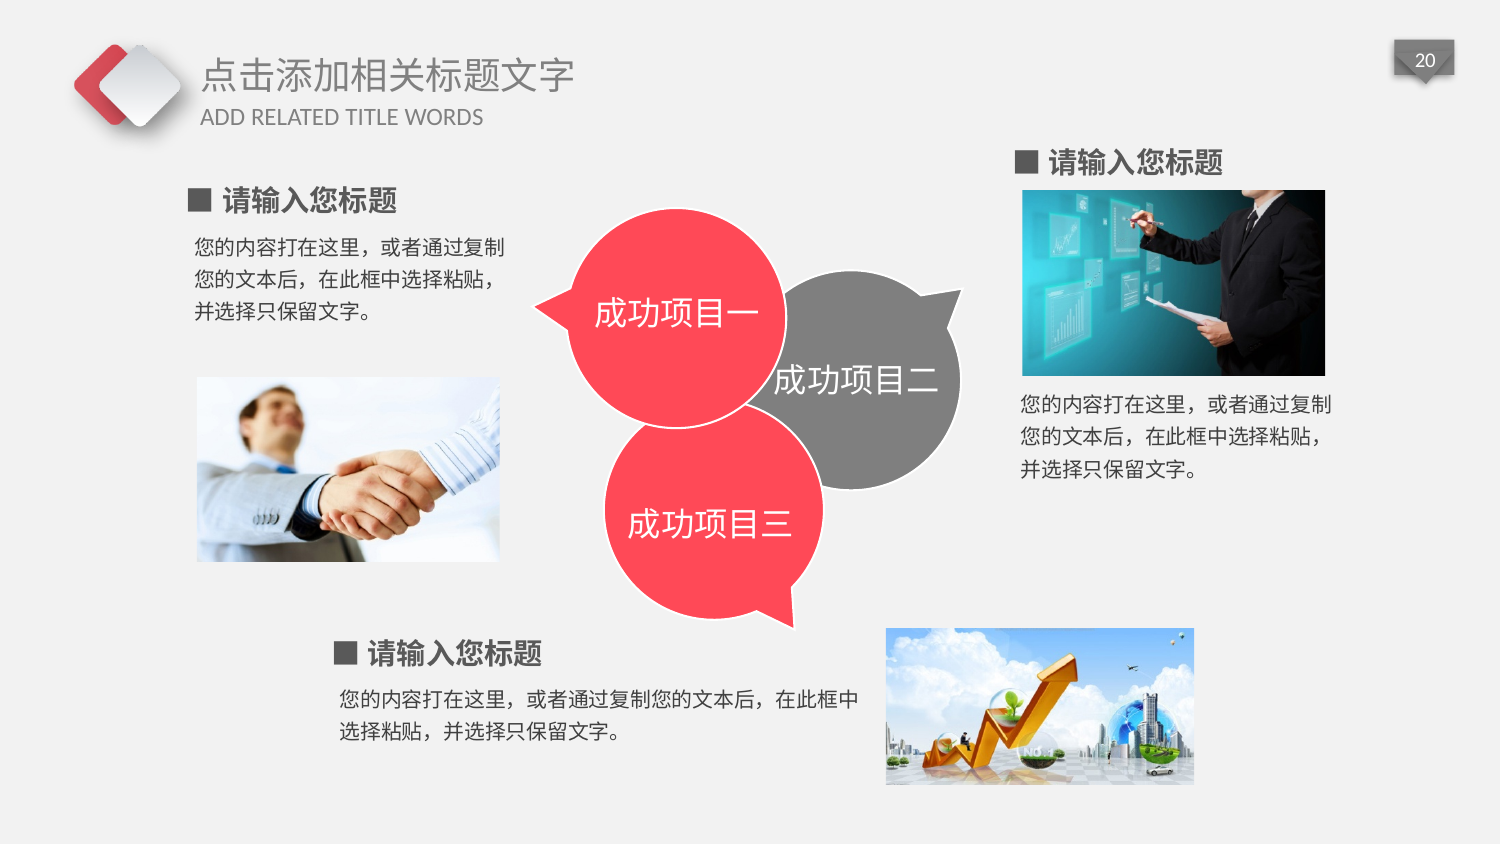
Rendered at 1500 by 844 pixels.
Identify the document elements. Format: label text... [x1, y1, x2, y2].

text_box ■请输入您标题 [1000, 138, 1236, 185]
text_box 您的内容打在这里，或者通过复制您的文本后，在此框中选择粘贴，并选择只保留文字。 [1009, 378, 1350, 487]
text_box [603, 404, 824, 630]
picture [89, 35, 190, 136]
text_box 您的内容打在这里，或者通过复制您的文本后，在此框中选择粘贴，并选择只保留文字。 [183, 221, 524, 330]
text_box ■请输入您标题 [320, 629, 555, 676]
text_box [196, 377, 500, 562]
text_box 您的内容打在这里，或者通过复制您的文本后，在此框中选择粘贴，并选择只保留文字。 [328, 673, 874, 750]
text_box 成功项目二 [790, 341, 924, 418]
text_box 成功项目一 [610, 273, 744, 351]
text_box ■请输入您标题 [174, 177, 409, 224]
text_box [532, 207, 787, 429]
text_box [747, 270, 963, 491]
text_box [885, 628, 1195, 785]
text_box [1022, 190, 1326, 376]
text_box 成功项目三 [644, 484, 778, 562]
